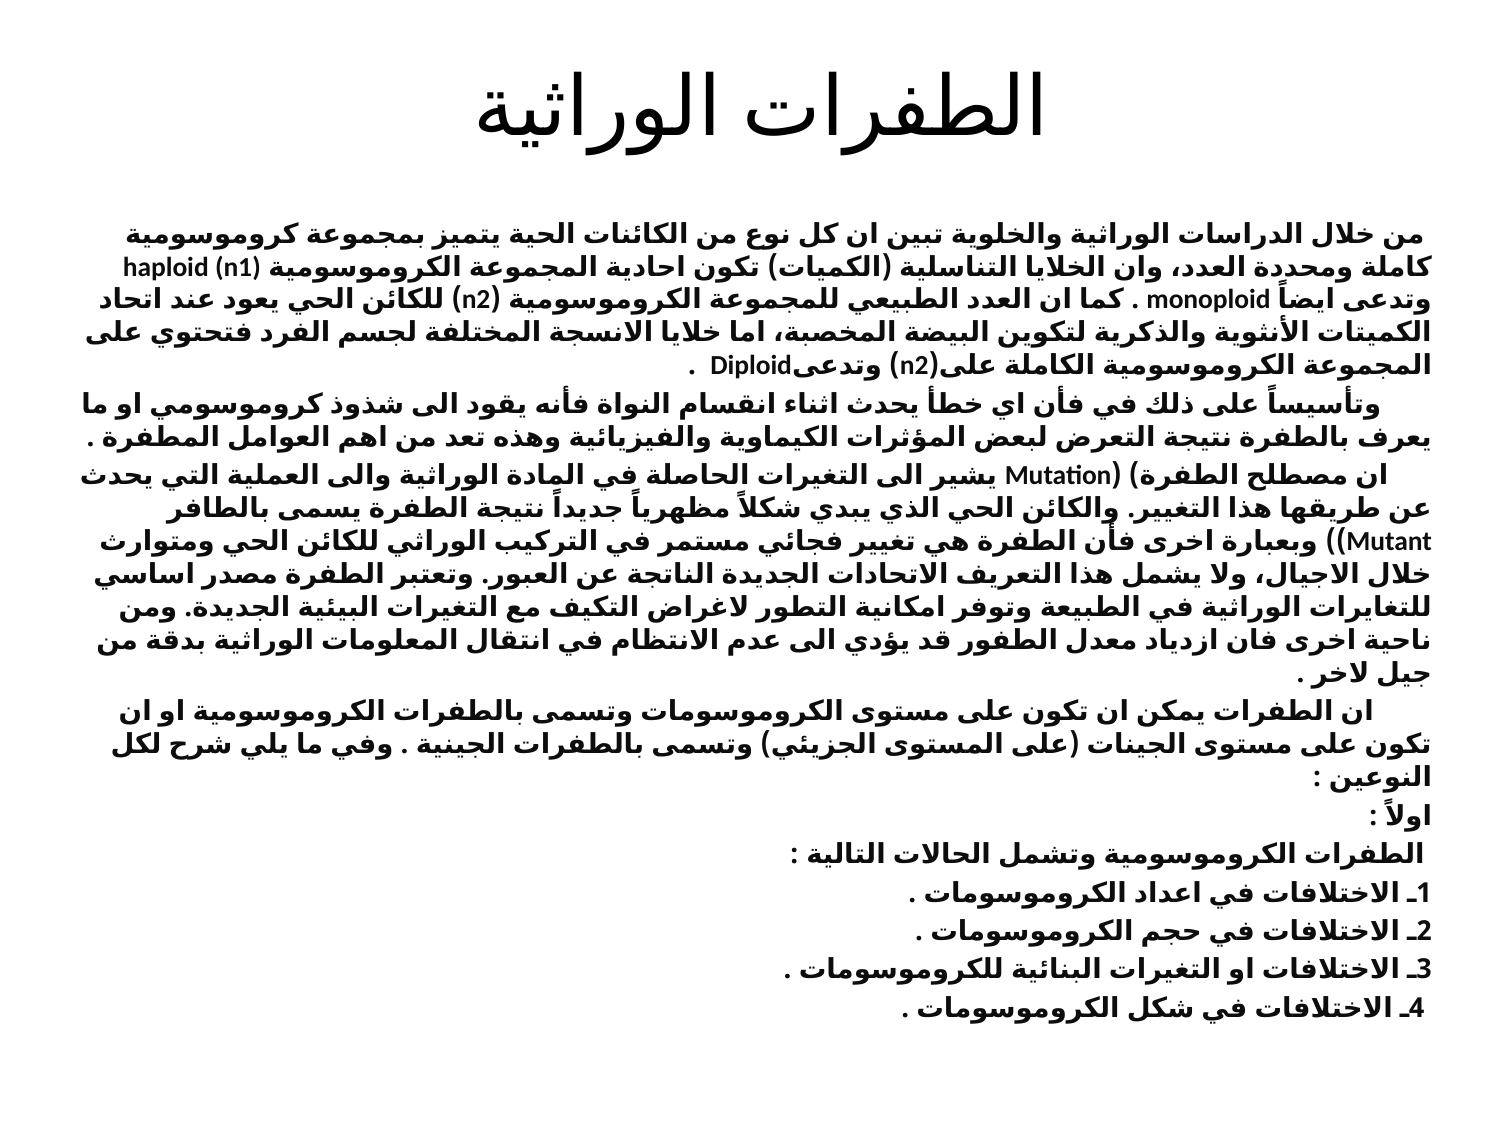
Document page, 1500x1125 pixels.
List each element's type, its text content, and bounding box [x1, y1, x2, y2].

subtitle من خلال الدراسات الوراثية والخلوية تبين ان كل نوع من الكائنات الحية يتميز بمجموعة كروموسومية كاملة ومحددة العدد، وان الخلايا التناسلية (الكميات) تكون احادية المجموعة الكروموسومية haploid (n1) وتدعى ايضاً monoploid . كما ان العدد الطبيعي للمجموعة الكروموسومية (n2) للكائن الحي يعود عند اتحاد الكميتات الأنثوية والذكرية لتكوين البيضة المخصبة، اما خلايا الانسجة المختلفة لجسم الفرد فتحتوي على المجموعة الكروموسومية الكاملة على(n2) وتدعىDiploid . وتأسيساً على ذلك في فأن اي خطأ يحدث اثناء انقسام النواة فأنه يقود الى شذوذ كروموسومي او ما يعرف بالطفرة نتيجة التعرض لبعض المؤثرات الكيماوية والفيزيائية وهذه تعد من اهم العوامل المطفرة . ان مصطلح الطفرة) (Mutation يشير الى التغيرات الحاصلة في المادة الوراثية والى العملية التي يحدث عن طريقها هذا التغيير. والكائن الحي الذي يبدي شكلاً مظهرياً جديداً نتيجة الطفرة يسمى بالطافر Mutant)) وبعبارة اخرى فأن الطفرة هي تغيير فجائي مستمر في التركيب الوراثي للكائن الحي ومتوارث خلال الاجيال، ولا يشمل هذا التعريف الاتحادات الجديدة الناتجة عن العبور. وتعتبر الطفرة مصدر اساسي للتغايرات الوراثية في الطبيعة وتوفر امكانية التطور لاغراض التكيف مع التغيرات البيئية الجديدة. ومن ناحية اخرى فان ازدياد معدل الطفور قد يؤدي الى عدم الانتظام في انتقال المعلومات الوراثية بدقة من جيل لاخر . ان الطفرات يمكن ان تكون على مستوى الكروموسومات وتسمى بالطفرات الكروموسومية او ان تكون على مستوى الجينات (على المستوى الجزيئي) وتسمى بالطفرات الجينية . وفي ما يلي شرح لكل النوعين : اولاً : الطفرات الكروموسومية وتشمل الحالات التالية : 1ـ الاختلافات في اعداد الكروموسومات . 2ـ الاختلافات في حجم الكروموسومات . 3ـ الاختلافات او التغيرات البنائية للكروموسومات . 4ـ الاختلافات في شكل الكروموسومات . [53, 208, 1447, 1071]
title الطفرات الوراثية [123, 30, 1399, 173]
